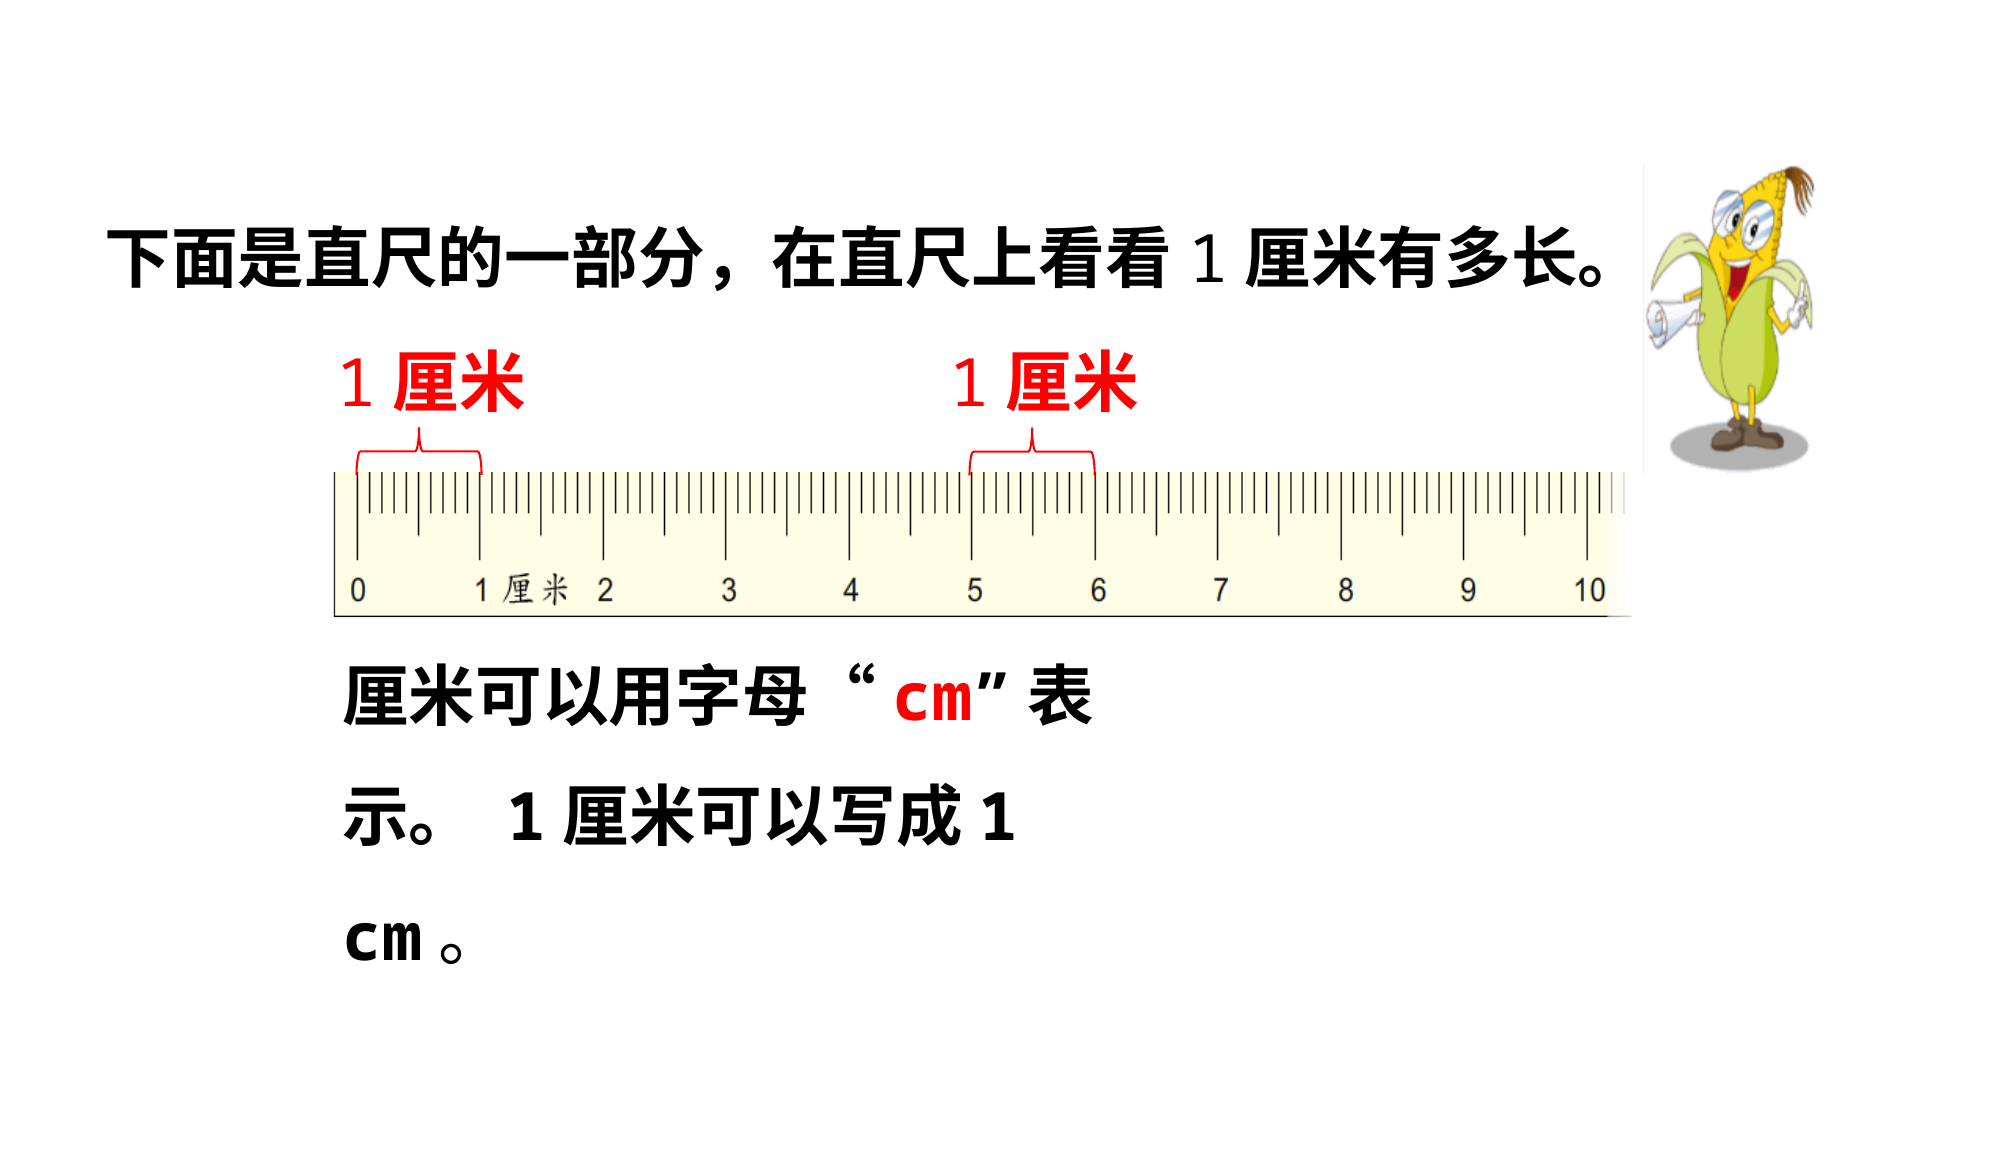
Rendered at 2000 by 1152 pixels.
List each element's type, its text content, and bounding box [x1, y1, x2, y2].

text_box 厘米可以用字母“cm”表示。 1厘米可以写成1 cm。 [327, 746, 1221, 842]
text_box [356, 428, 482, 472]
text_box [969, 428, 1095, 472]
text_box 下面是直尺的一部分，在直尺上看看1厘米有多长。 [89, 215, 1643, 304]
picture [327, 164, 1817, 635]
text_box 1厘米 [282, 339, 557, 428]
text_box 1厘米 [895, 339, 1170, 428]
